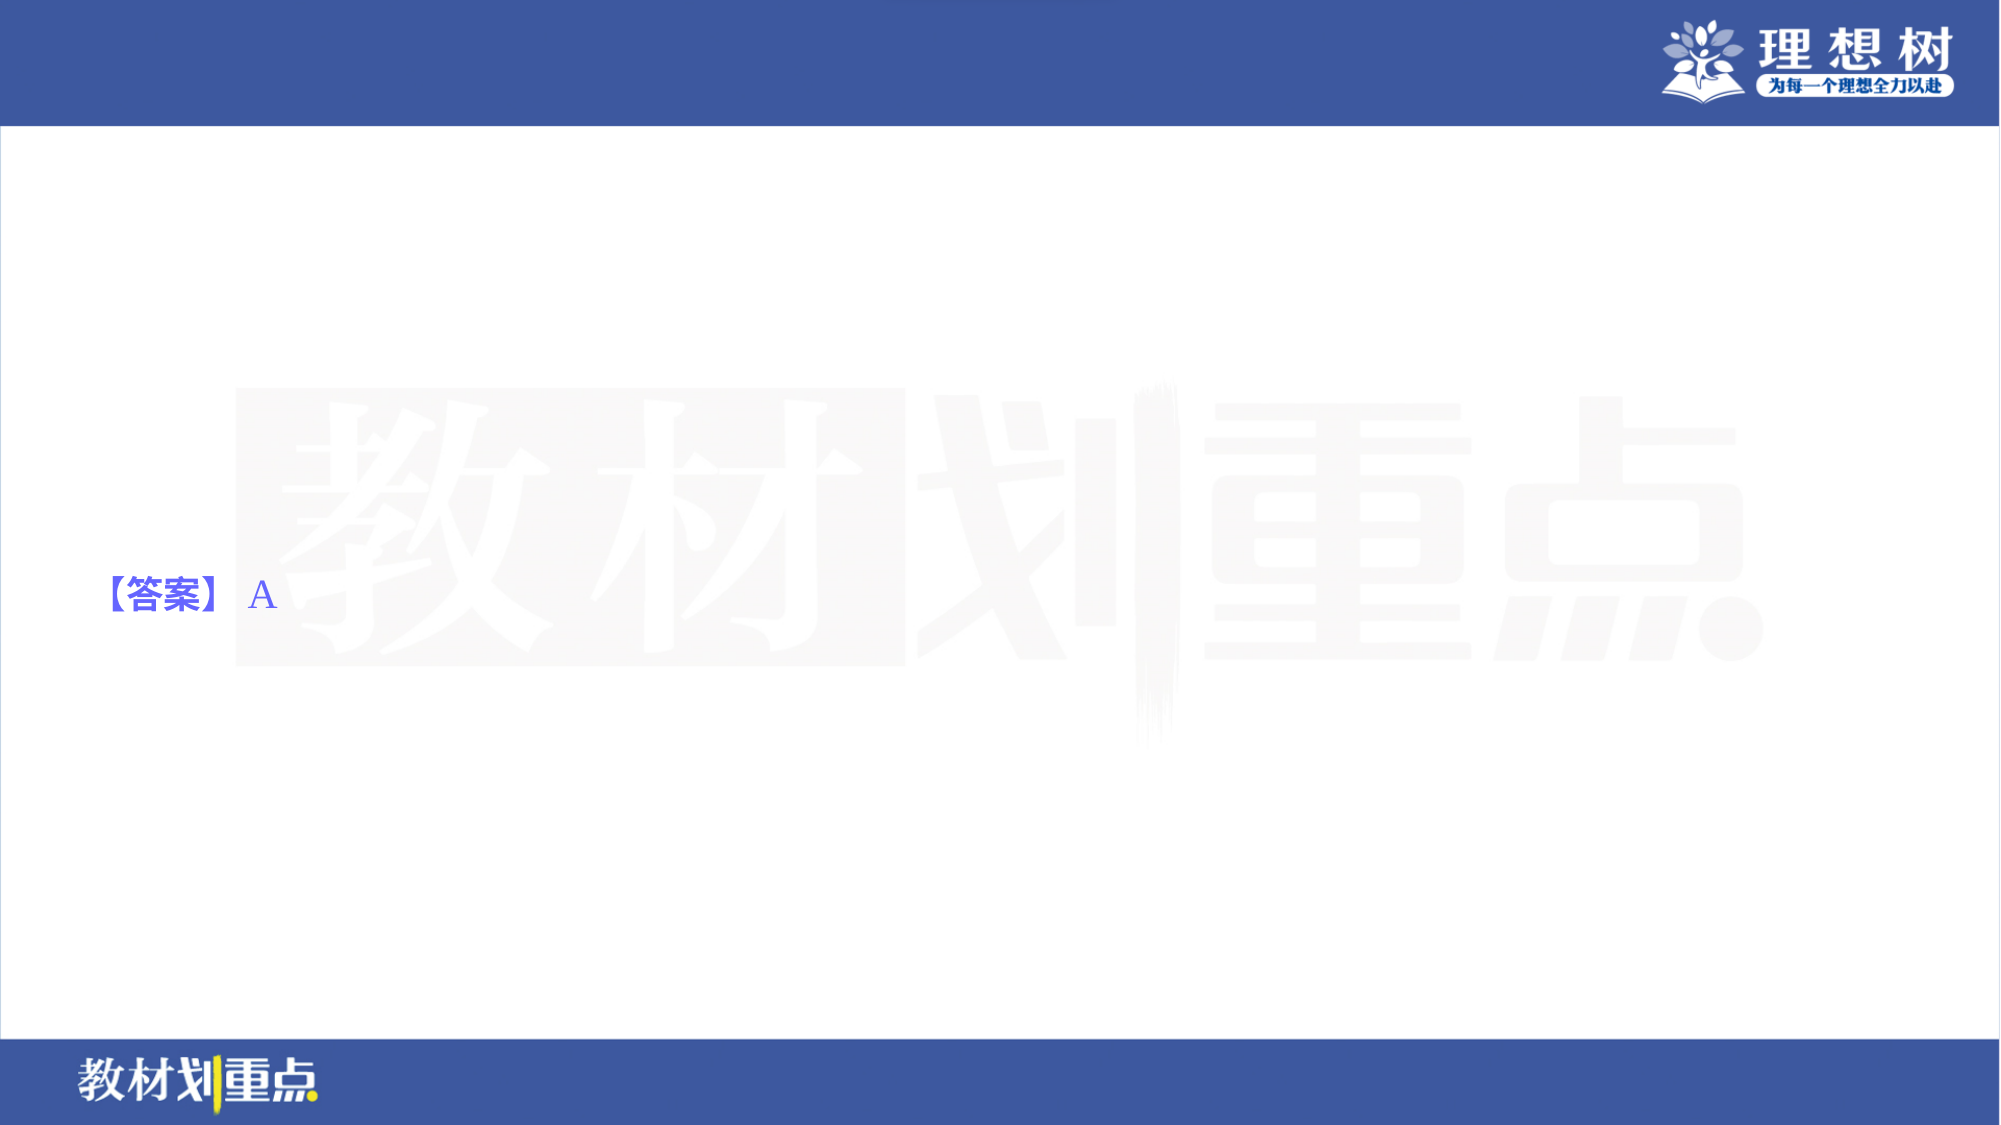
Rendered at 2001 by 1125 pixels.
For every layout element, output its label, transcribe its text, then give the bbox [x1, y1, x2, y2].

picture [0, 0, 2000, 1125]
text_box 【答案】A [88, 548, 1911, 611]
